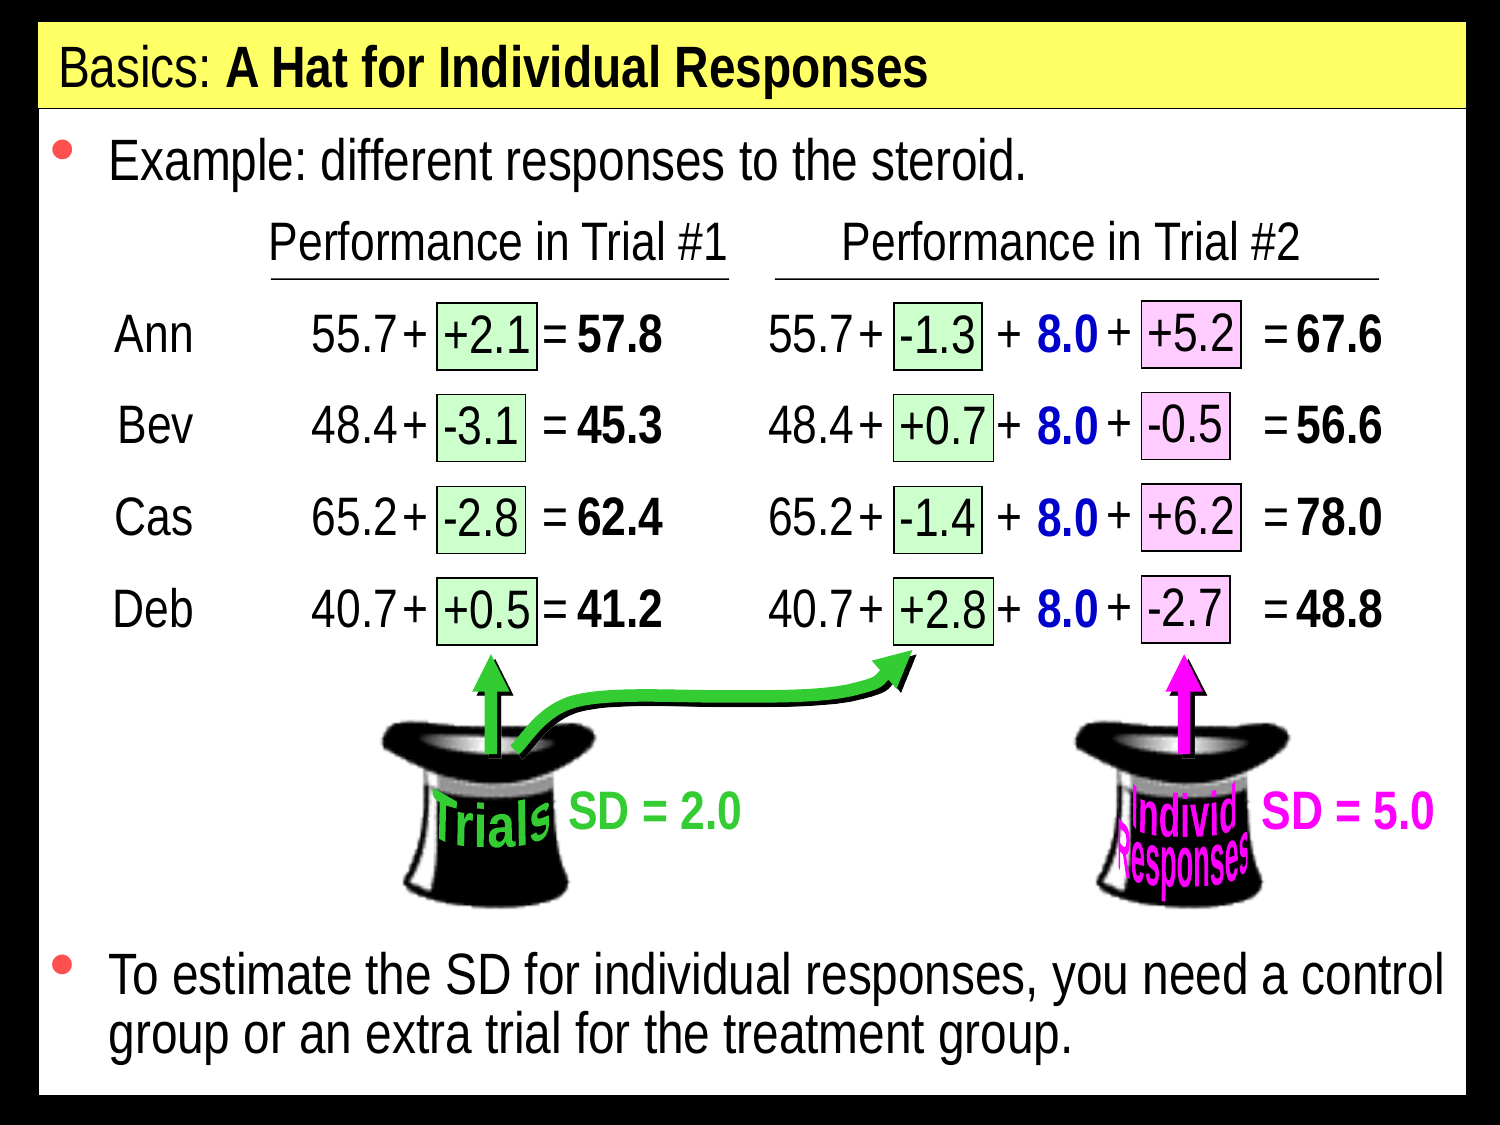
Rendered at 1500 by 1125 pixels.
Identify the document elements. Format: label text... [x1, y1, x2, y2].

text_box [761, 208, 1380, 300]
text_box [106, 558, 1442, 930]
list Example: different responses to the steroid. [37, 1048, 1468, 1097]
text_box To estimate the SD for individual responses, you need a control group or an extra trial for the treatment group. [37, 933, 1475, 1048]
title Basics: A Hat for Individual Responses [37, 20, 1468, 109]
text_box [1051, 299, 1442, 374]
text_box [1031, 299, 1050, 371]
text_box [514, 301, 1030, 373]
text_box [108, 466, 1442, 557]
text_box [108, 208, 746, 370]
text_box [111, 374, 1442, 466]
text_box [358, 301, 513, 373]
list Example: different responses to the steroid. [37, 109, 1468, 933]
